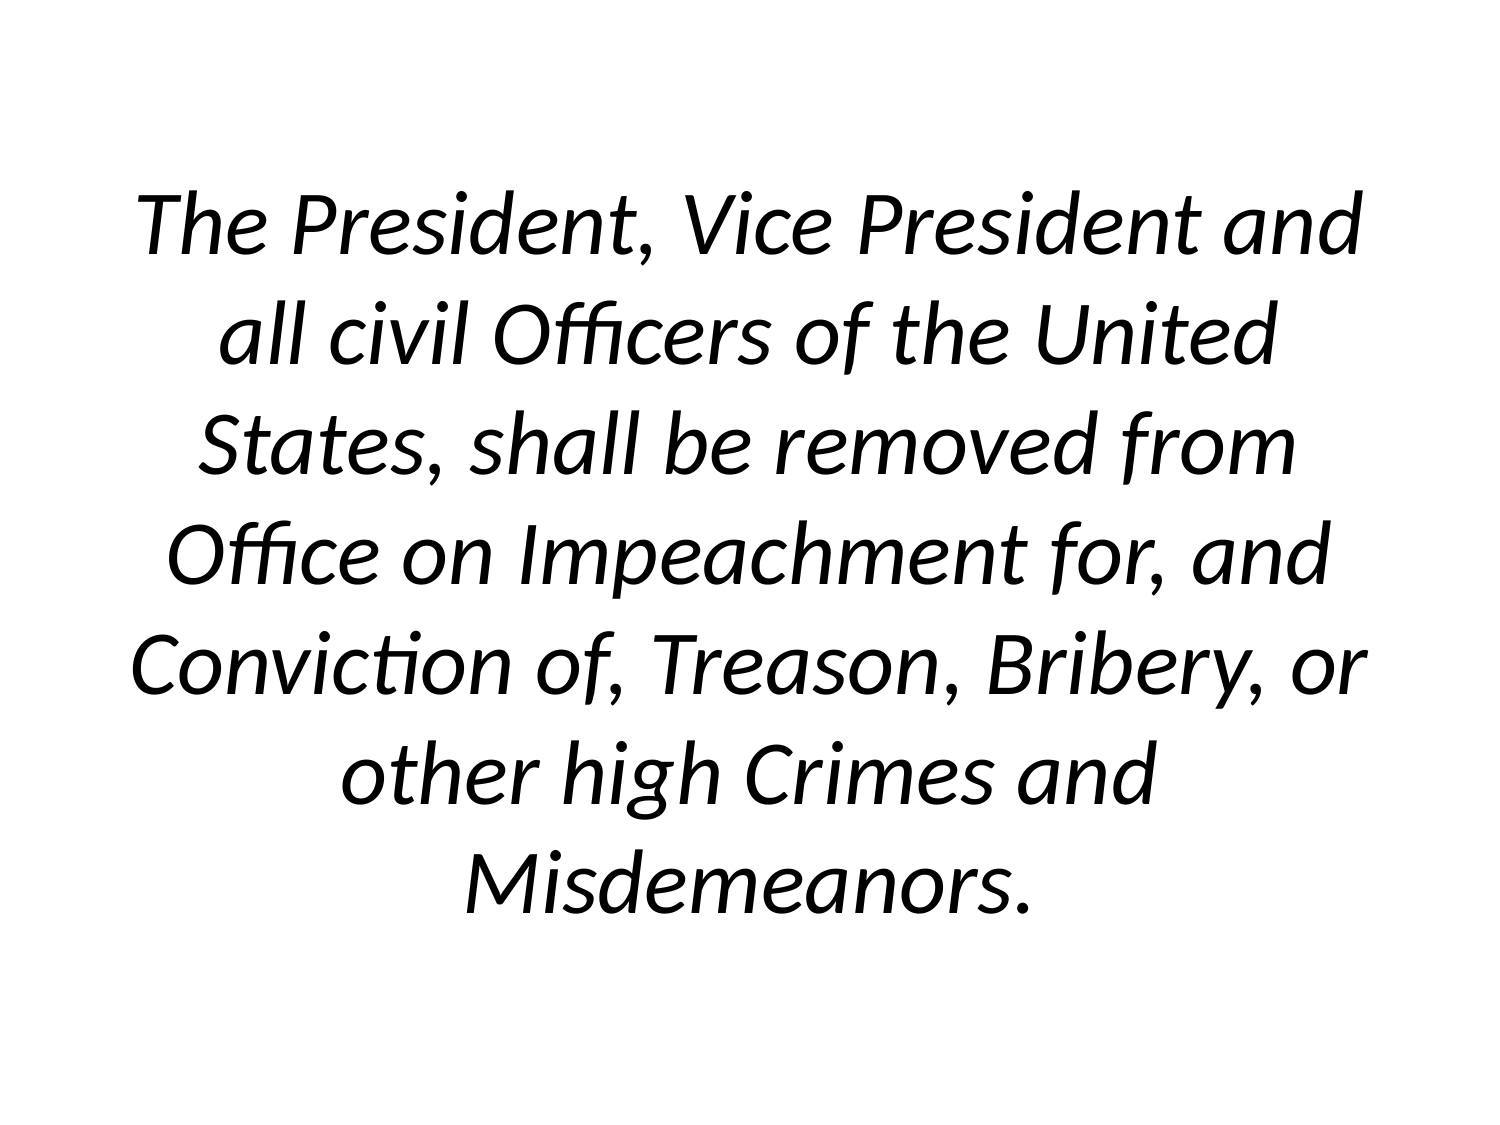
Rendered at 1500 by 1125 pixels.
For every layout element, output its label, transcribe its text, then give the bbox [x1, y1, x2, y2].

title The President, Vice President and all civil Officers of the United States, shall be removed from Office on Impeachment for, and Conviction of, Treason, Bribery, or other high Crimes and Misdemeanors. [74, 44, 1426, 1051]
